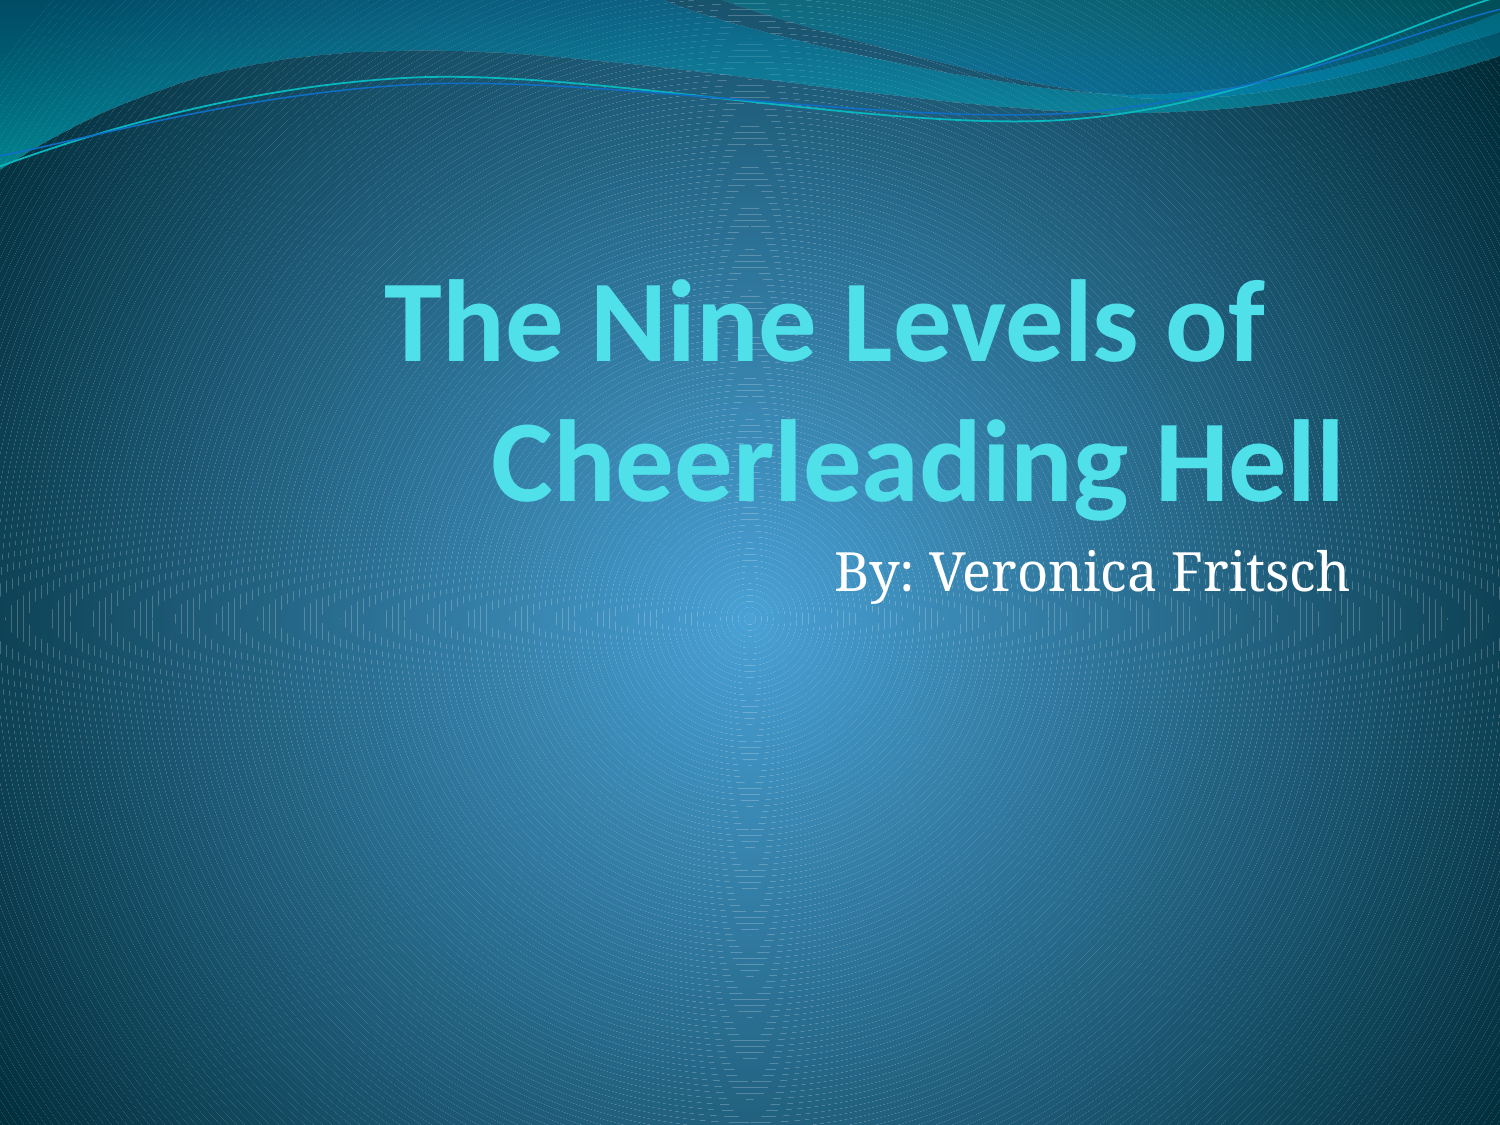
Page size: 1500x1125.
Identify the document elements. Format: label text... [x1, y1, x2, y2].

title The Nine Levels of Cheerleading Hell [87, 224, 1376, 525]
subtitle By: Veronica Fritsch [87, 529, 1376, 818]
